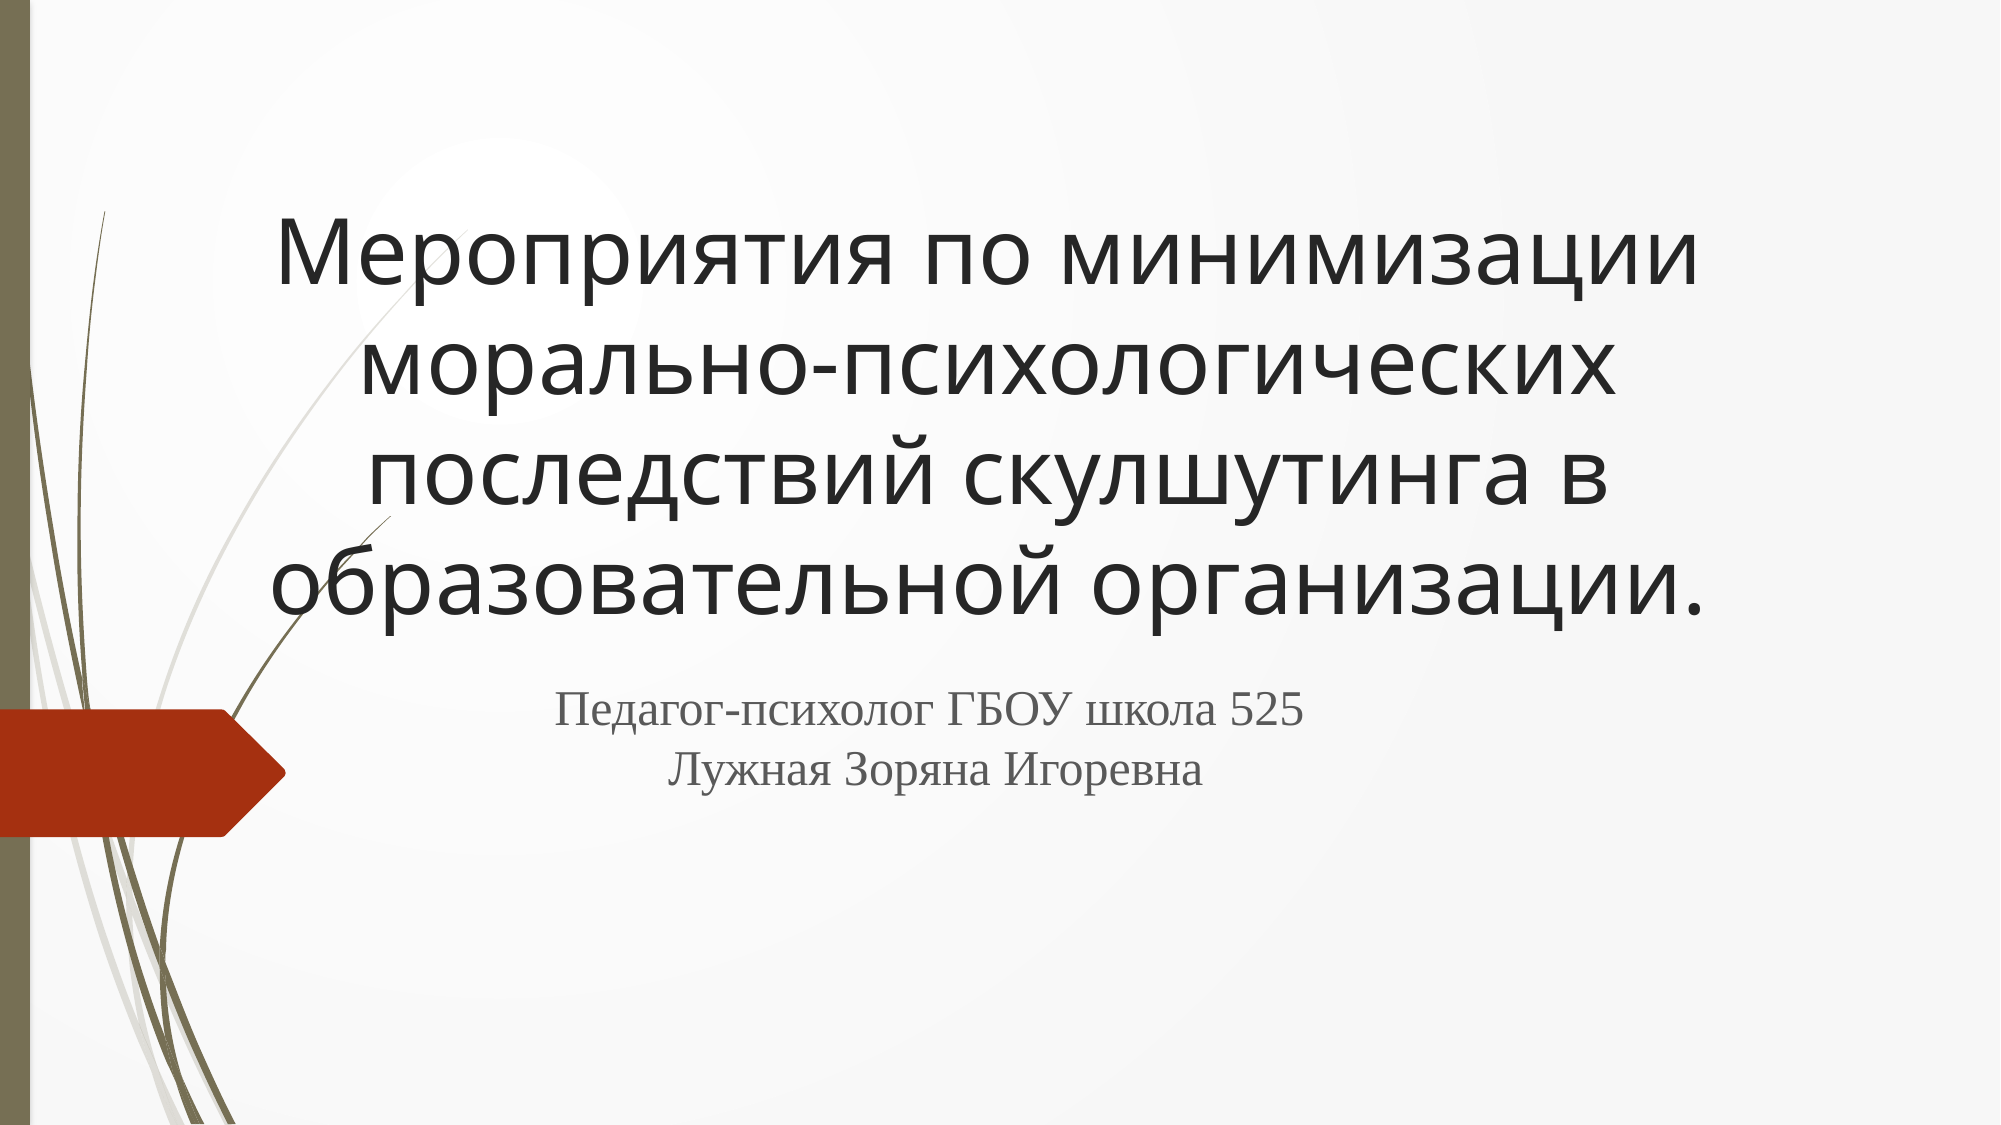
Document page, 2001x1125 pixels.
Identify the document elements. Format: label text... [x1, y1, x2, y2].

subtitle Педагог-психолог ГБОУ школа 525 Лужная Зоряна Игоревна [197, 667, 1663, 804]
title Мероприятия по минимизации морально-психологических последствий скулшутинга в образовательной организации. [58, 263, 1919, 563]
